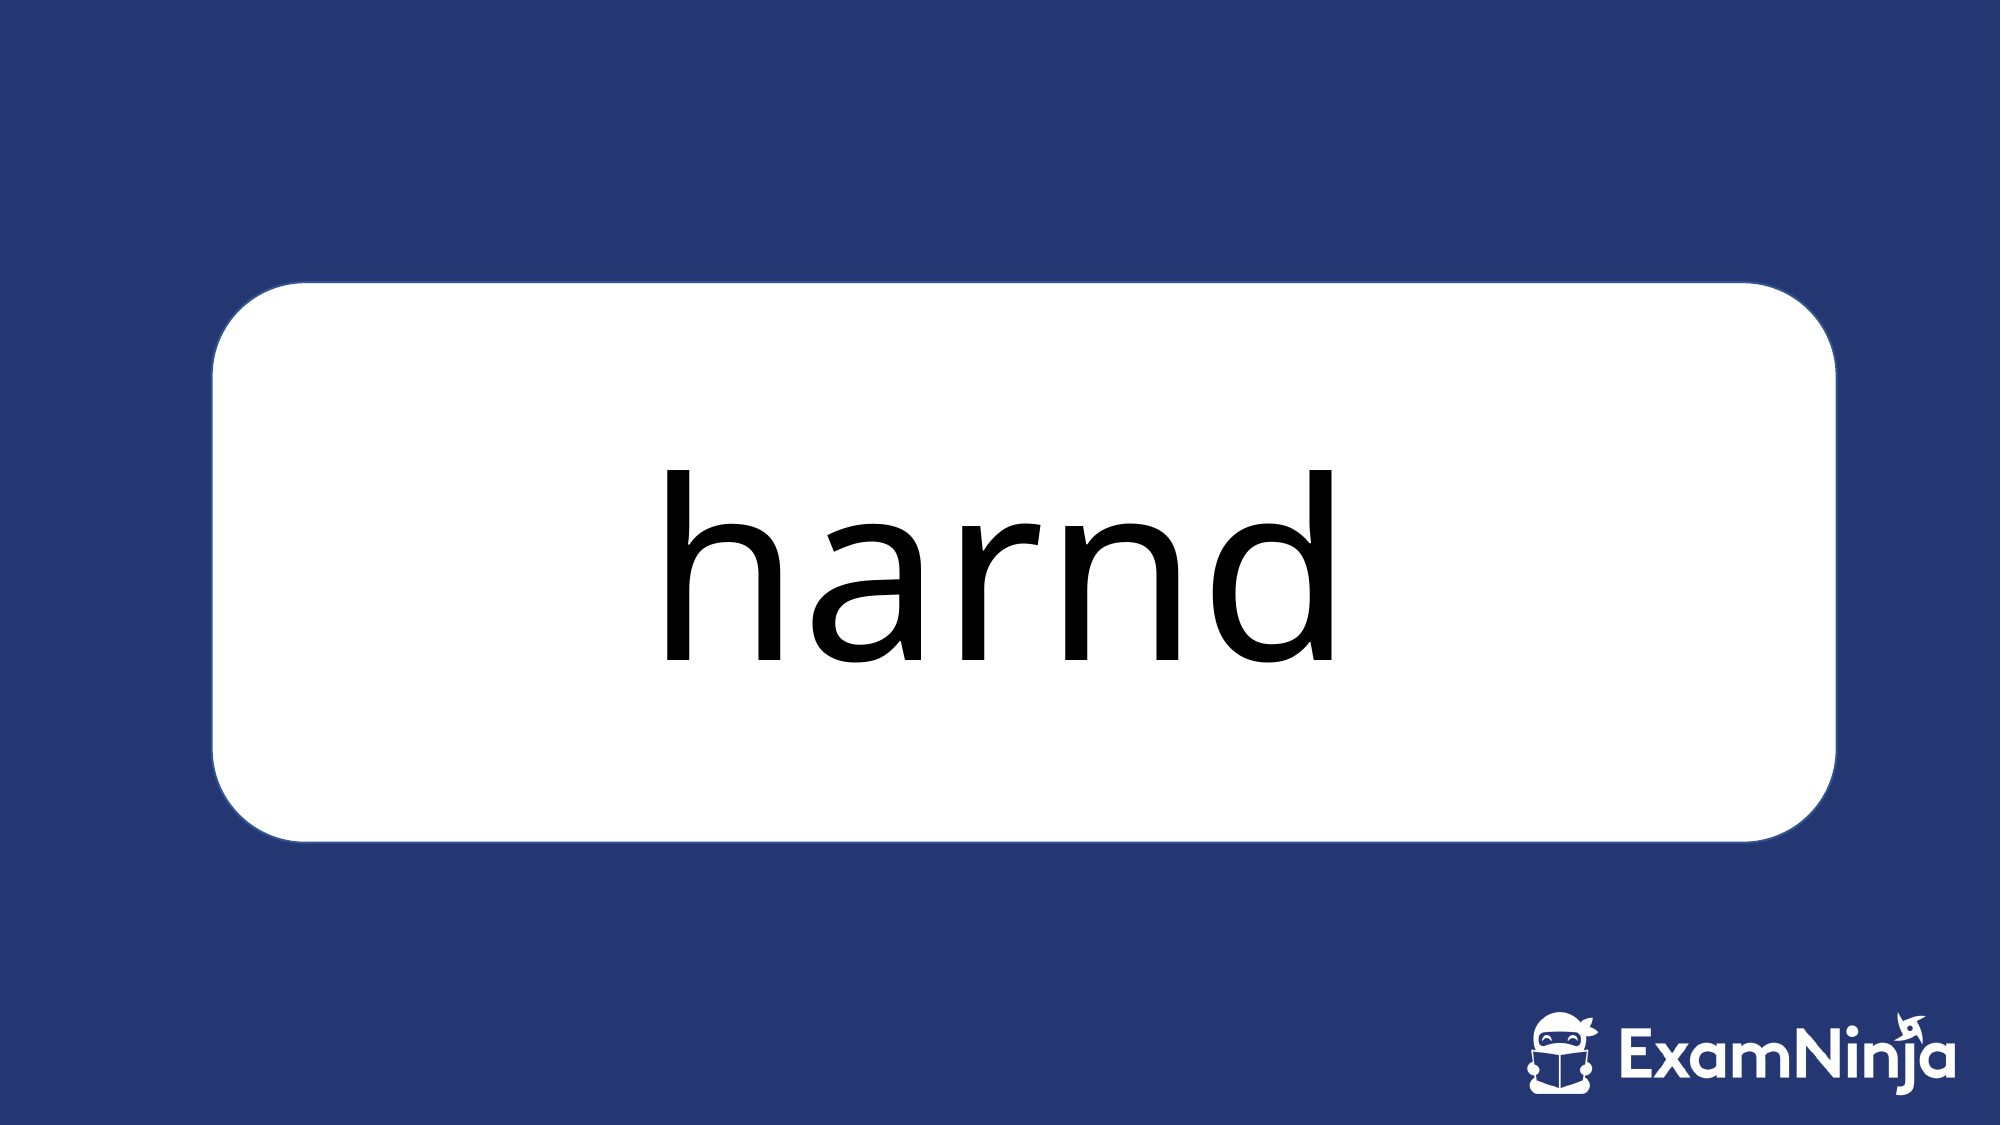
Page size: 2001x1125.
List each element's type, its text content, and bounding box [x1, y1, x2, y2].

text_box [210, 281, 1838, 403]
text_box harnd [143, 403, 1857, 719]
text_box [210, 719, 1838, 844]
picture [1501, 1003, 1979, 1102]
